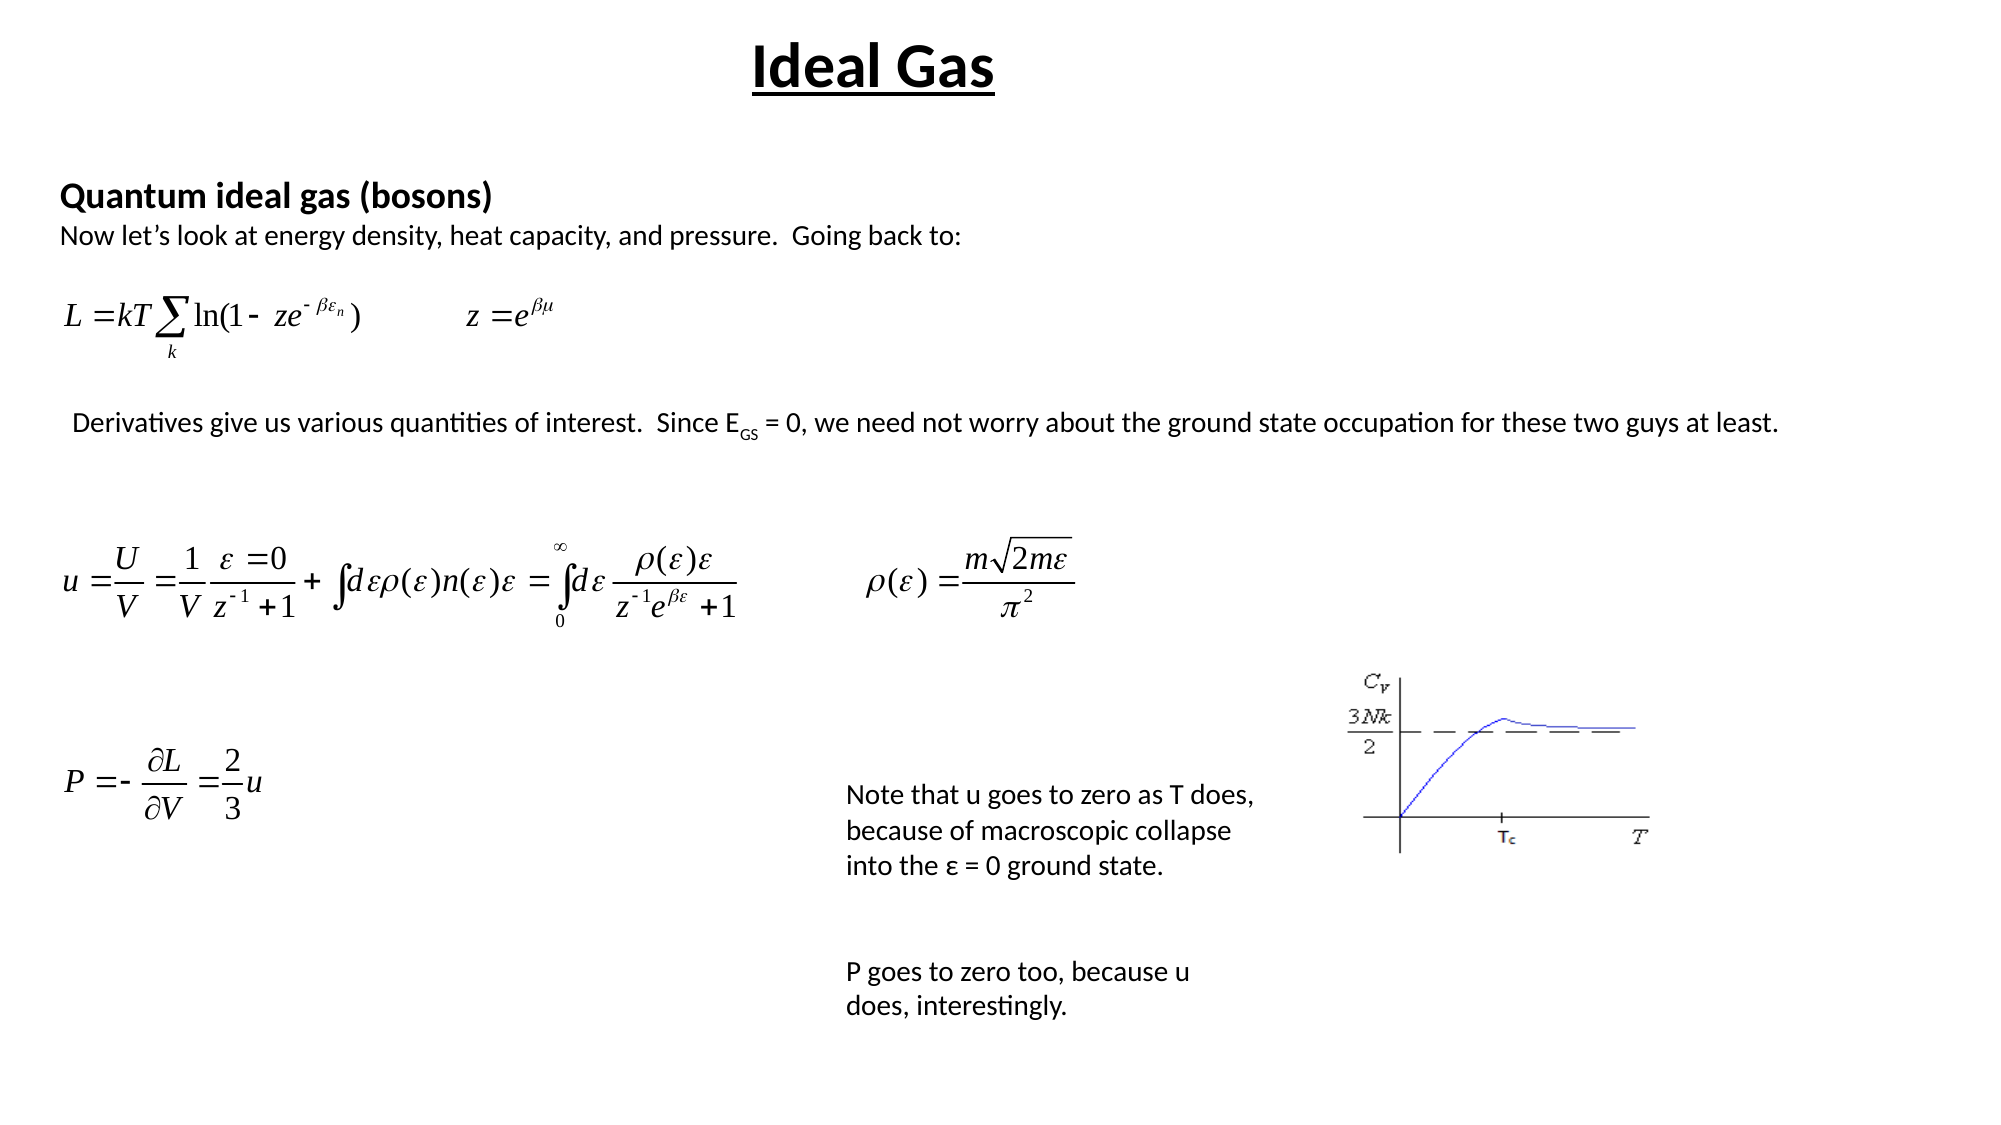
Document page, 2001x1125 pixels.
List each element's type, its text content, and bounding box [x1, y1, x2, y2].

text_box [1315, 628, 1675, 890]
text_box Quantum ideal gas (bosons) Now let’s look at energy density, heat capacity, and pressure. Going back to: [45, 163, 1102, 259]
text_box Note that u goes to zero as T does, because of macroscopic collapse into the ε = 0 ground state. [831, 768, 1276, 889]
text_box Derivatives give us various quantities of interest. Since EGS = 0, we need not worry about the ground state occupation for these two guys at least. [57, 396, 1809, 451]
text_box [58, 290, 561, 366]
text_box P goes to zero too, because u does, interestingly. [831, 944, 1276, 1030]
title Ideal Gas [644, 23, 1102, 109]
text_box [58, 529, 1082, 827]
